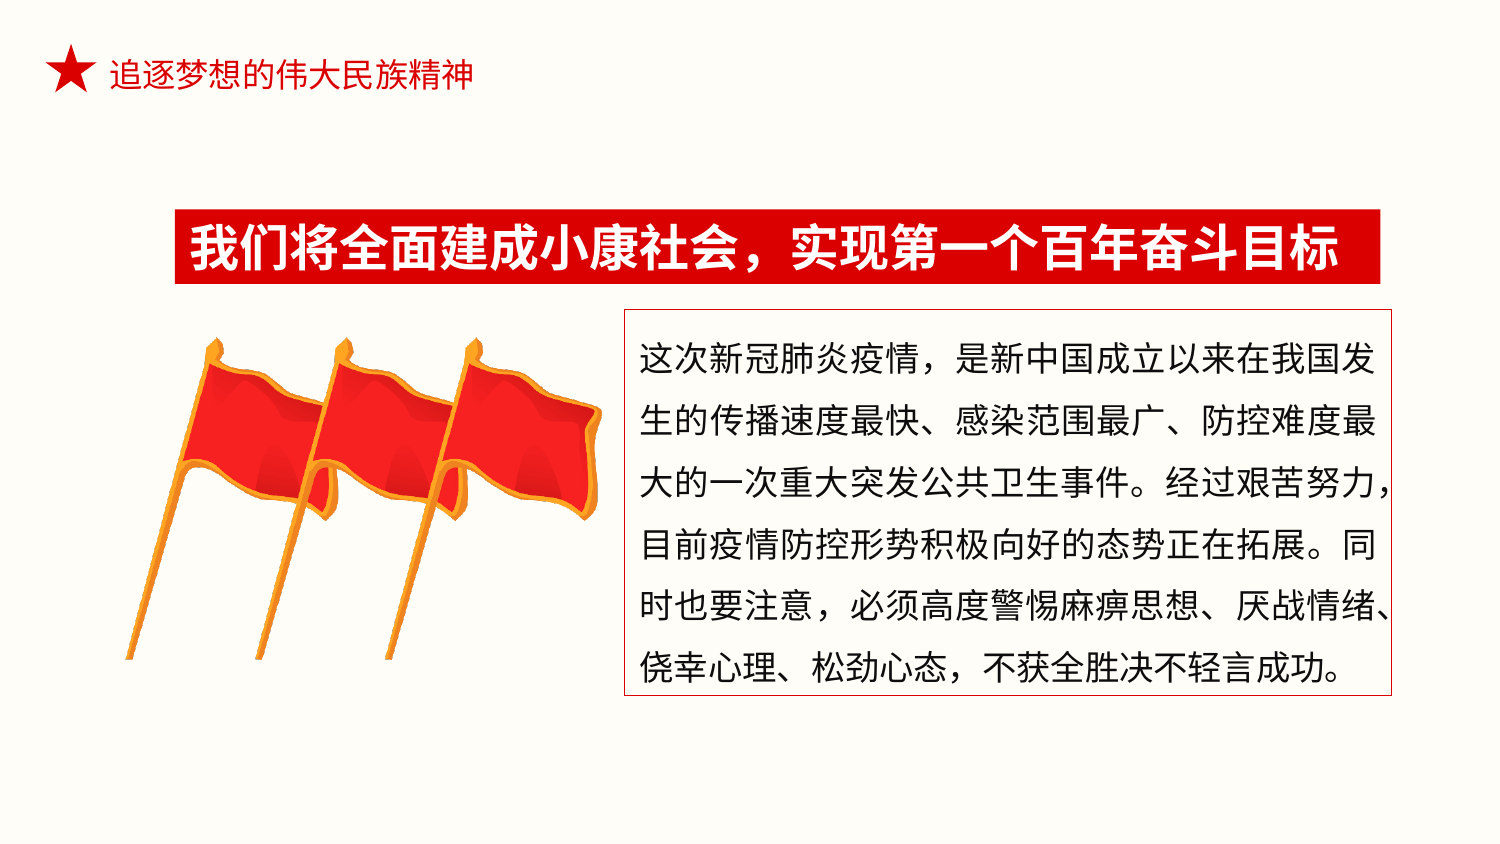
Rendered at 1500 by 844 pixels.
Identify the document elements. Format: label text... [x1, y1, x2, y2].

text_box 这次新冠肺炎疫情，是新中国成立以来在我国发生的传播速度最快、感染范围最广、防控难度最大的一次重大突发公共卫生事件。经过艰苦努力，目前疫情防控形势积极向好的态势正在拓展。同时也要注意，必须高度警惕麻痹思想、厌战情绪、侥幸心理、松劲心态，不获全胜决不轻言成功。 [624, 309, 1392, 696]
picture [124, 337, 602, 660]
text_box 我们将全面建成小康社会，实现第一个百年奋斗目标 [174, 209, 1381, 284]
